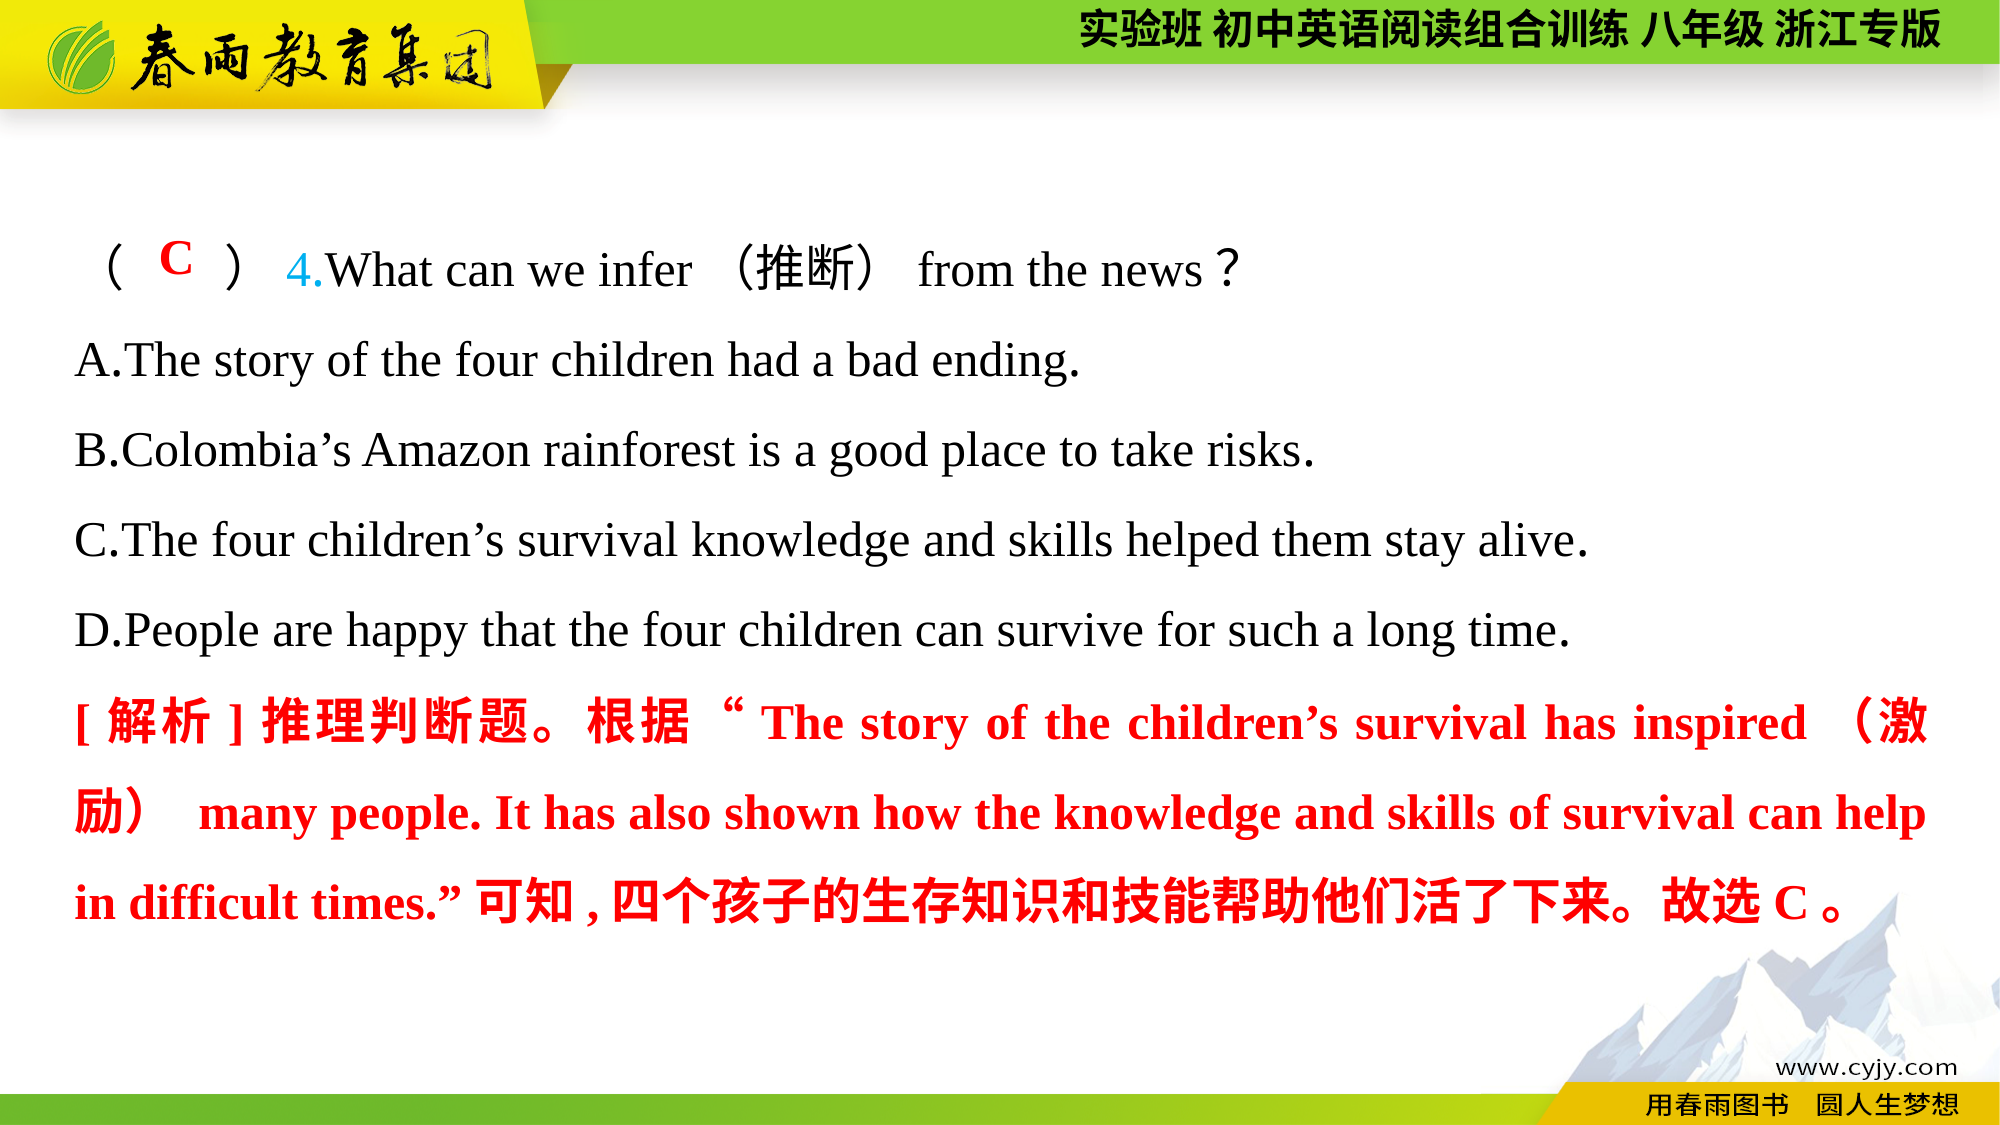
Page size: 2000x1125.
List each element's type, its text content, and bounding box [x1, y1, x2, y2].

text_box [解析]推理判断题。根据“The story of the children’s survival has inspired（激励） many people. It has also shown how the knowledge and skills of survival can help in difficult times.”可知,四个孩子的生存知识和技能帮助他们活了下来。故选C。 [59, 658, 1944, 938]
list （ ）4.What can we infer（推断）from the news？ A.The story of the four children had a bad ending. B.Colombia’s Amazon rainforest is a good place to take risks. C.The four children’s survival knowledge and skills helped them stay alive. D.People are happy that the four children can survive for such a long time. [59, 199, 1944, 658]
picture [0, 0, 2000, 1125]
text_box C [143, 217, 210, 292]
